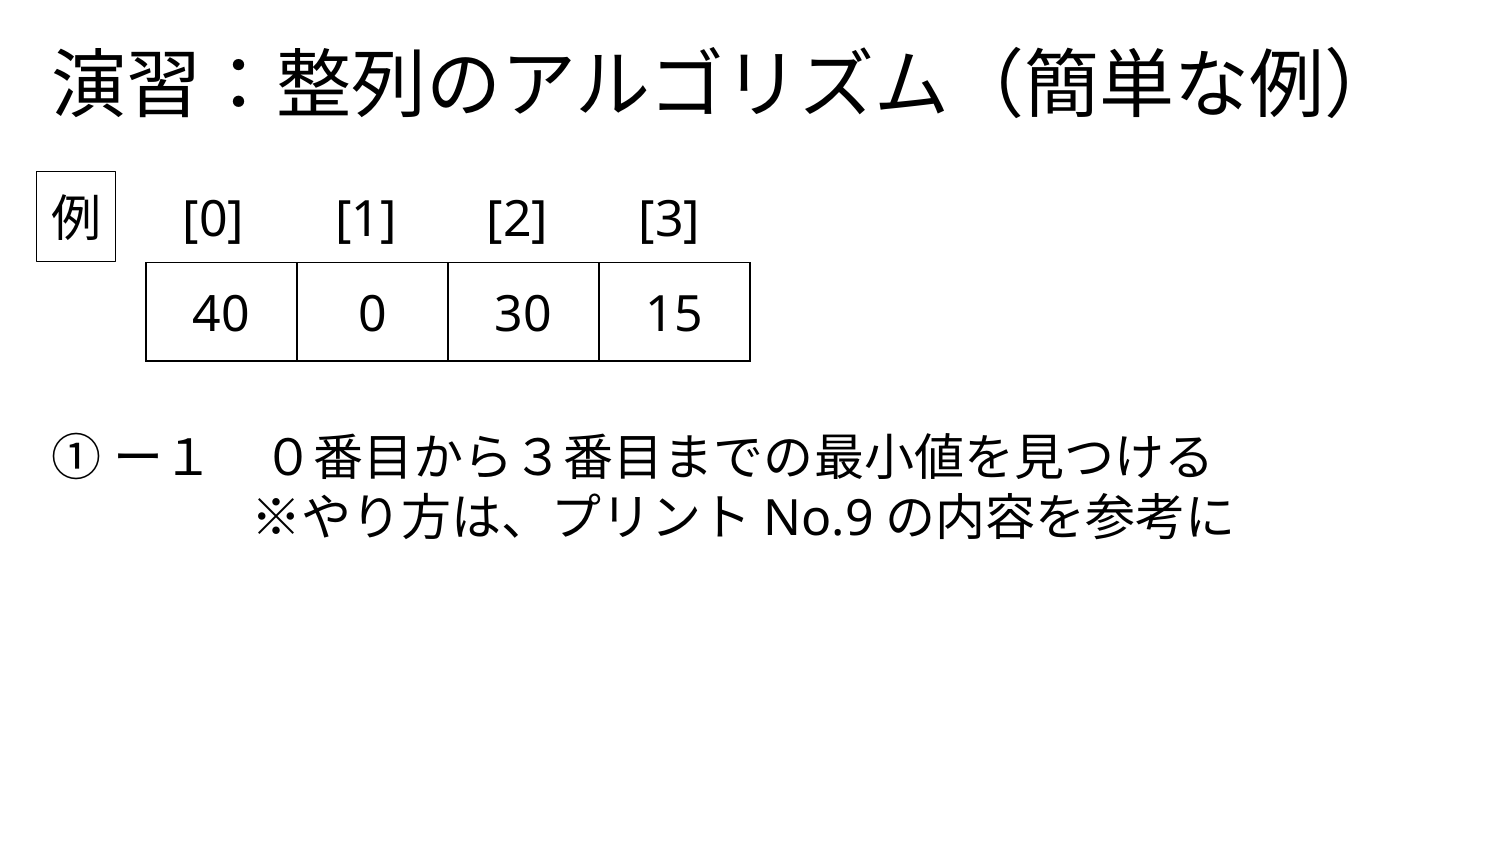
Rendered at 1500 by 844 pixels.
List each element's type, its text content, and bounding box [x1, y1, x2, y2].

table_header 15 [600, 263, 749, 360]
table_header 30 [449, 263, 598, 360]
text_box 例 [36, 171, 116, 262]
table_header 0 [298, 263, 447, 360]
text_box [0] [168, 171, 284, 262]
title 演習：整列のアルゴリズム（簡単な例） [36, 21, 1435, 131]
text_box ①ー１ ０番目から３番目までの最小値を見つける ※やり方は、プリントNo.9の内容を参考に [36, 410, 1384, 561]
table_header 40 [147, 263, 296, 360]
text_box [1] [319, 171, 436, 262]
text_box [2] [471, 171, 588, 262]
text_box [3] [623, 171, 740, 262]
